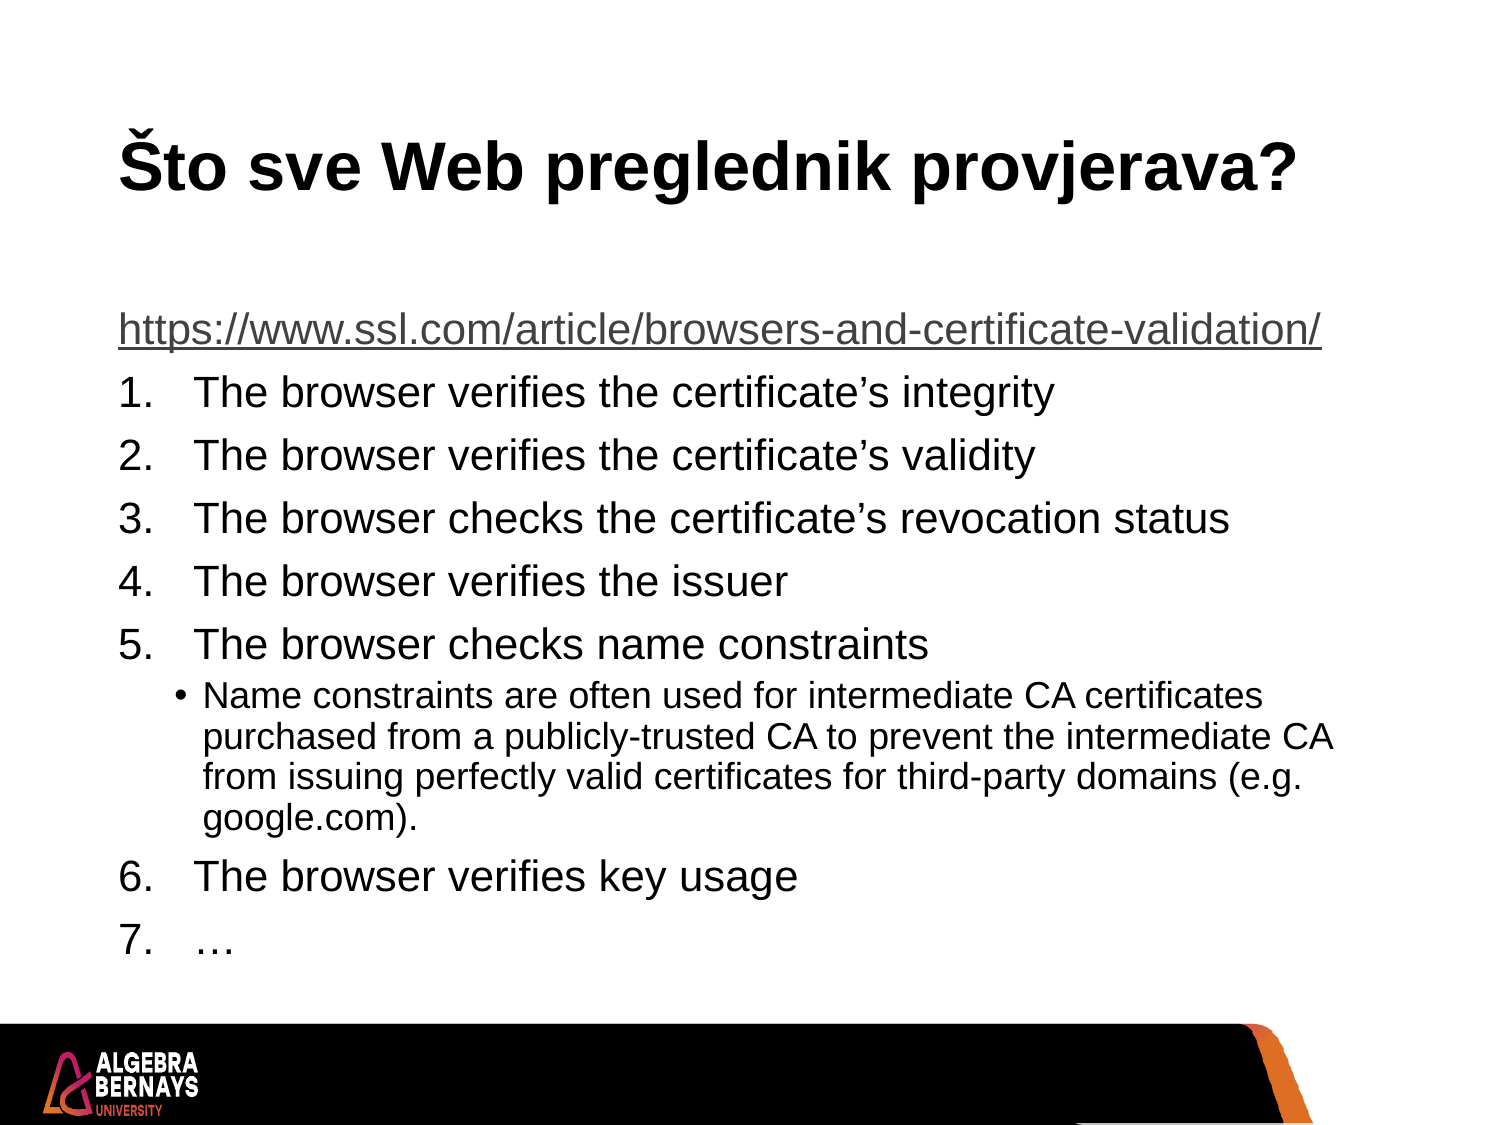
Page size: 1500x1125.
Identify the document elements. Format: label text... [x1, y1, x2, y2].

title Što sve Web preglednik provjerava? [103, 59, 1397, 278]
picture [0, 1023, 1468, 1125]
list https://www.ssl.com/article/browsers-and-certificate-validation/ The browser verifies the certificate’s integrity The browser verifies the certificate’s validity The browser checks the certificate’s revocation status The browser verifies the issuer The browser checks name constraints Name constraints are often used for intermediate CA certificates purchased from a publicly-trusted CA to prevent the intermediate CA from issuing perfectly valid certificates for third-party domains (e.g. google.com). The browser verifies key usage … [103, 299, 1397, 1014]
